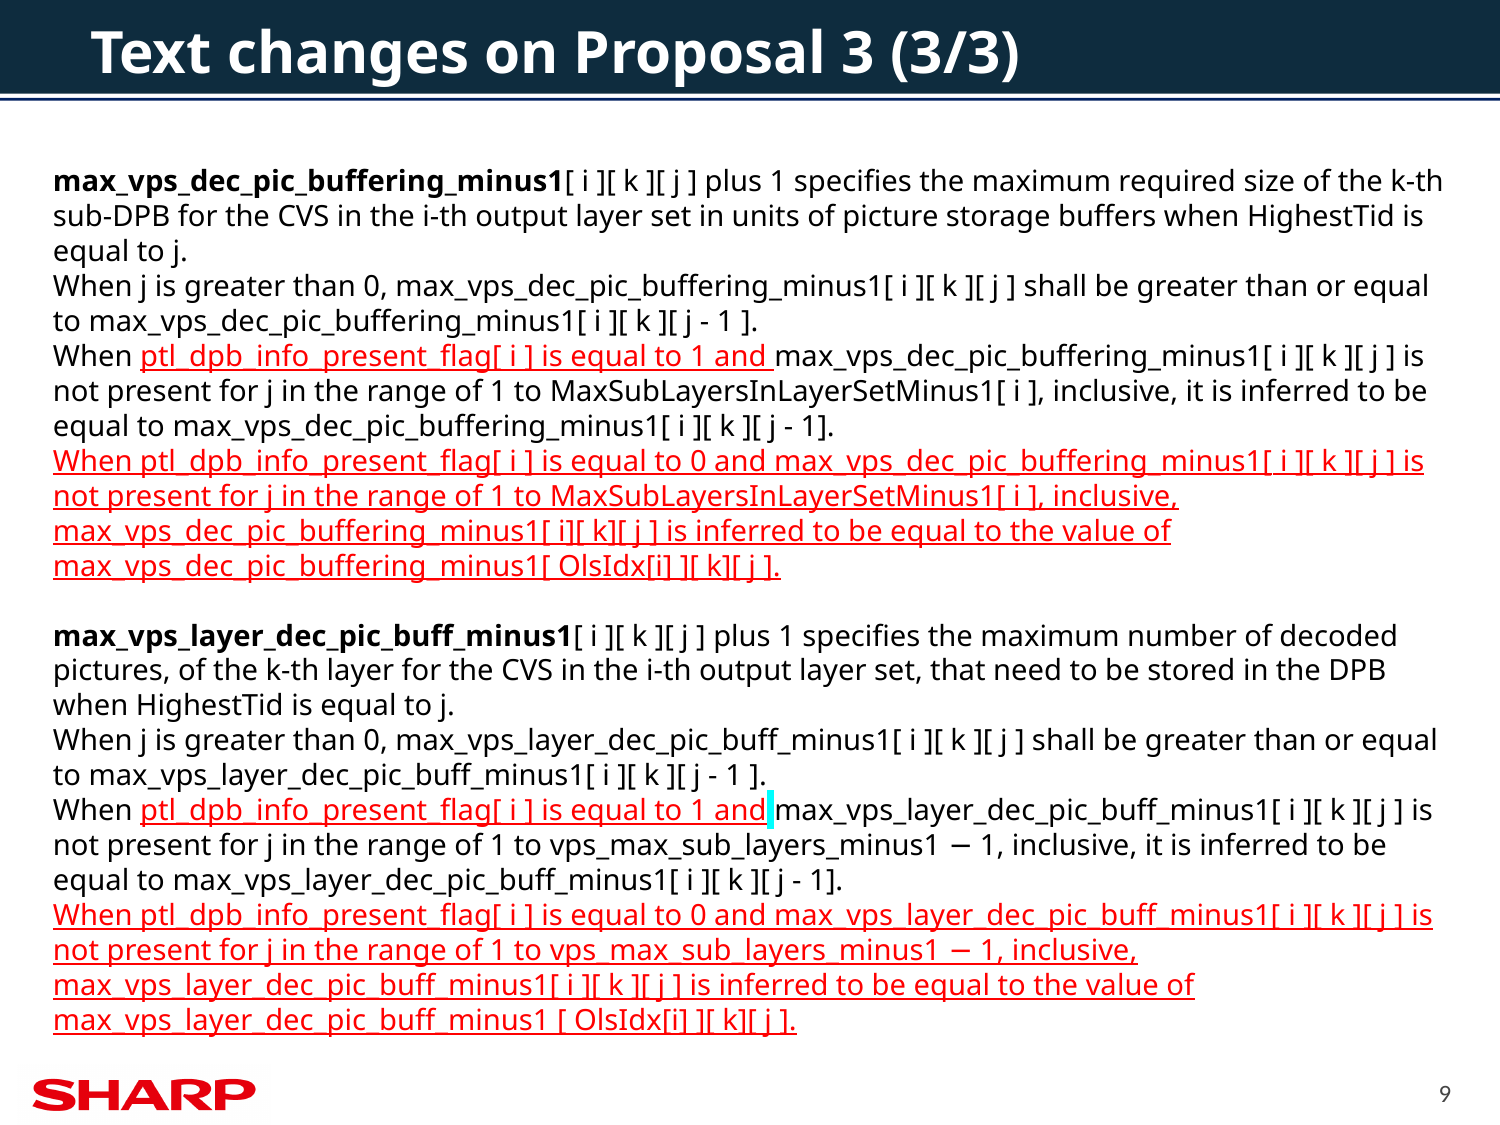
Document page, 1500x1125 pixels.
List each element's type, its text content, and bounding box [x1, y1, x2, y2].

title Text changes on Proposal 3 (3/3) [74, 15, 1426, 85]
text_box max_vps_dec_pic_buffering_minus1[ i ][ k ][ j ] plus 1 specifies the maximum required size of the k-th sub-DPB for the CVS in the i-th output layer set in units of picture storage buffers when HighestTid is equal to j. When j is greater than 0, max_vps_dec_pic_buffering_minus1[ i ][ k ][ j ] shall be greater than or equal to max_vps_dec_pic_buffering_minus1[ i ][ k ][ j ‑ 1 ]. When ptl_dpb_info_present_flag[ i ] is equal to 1 and max_vps_dec_pic_buffering_minus1[ i ][ k ][ j ] is not present for j in the range of 1 to MaxSubLayersInLayerSetMinus1[ i ], inclusive, it is inferred to be equal to max_vps_dec_pic_buffering_minus1[ i ][ k ][ j ‑ 1]. When ptl_dpb_info_present_flag[ i ] is equal to 0 and max_vps_dec_pic_buffering_minus1[ i ][ k ][ j ] is not present for j in the range of 1 to MaxSubLayersInLayerSetMinus1[ i ], inclusive, max_vps_dec_pic_buffering_minus1[ i][ k][ j ] is inferred to be equal to the value of max_vps_dec_pic_buffering_minus1[ OlsIdx[i] ][ k][ j ]. max_vps_layer_dec_pic_buff_minus1[ i ][ k ][ j ] plus 1 specifies the maximum number of decoded pictures, of the k-th layer for the CVS in the i-th output layer set, that need to be stored in the DPB when HighestTid is equal to j. When j is greater than 0, max_vps_layer_dec_pic_buff_minus1[ i ][ k ][ j ] shall be greater than or equal to max_vps_layer_dec_pic_buff_minus1[ i ][ k ][ j ‑ 1 ]. When ptl_dpb_info_present_flag[ i ] is equal to 1 and max_vps_layer_dec_pic_buff_minus1[ i ][ k ][ j ] is not present for j in the range of 1 to vps_max_sub_layers_minus1 − 1, inclusive, it is inferred to be equal to max_vps_layer_dec_pic_buff_minus1[ i ][ k ][ j ‑ 1]. When ptl_dpb_info_present_flag[ i ] is equal to 0 and max_vps_layer_dec_pic_buff_minus1[ i ][ k ][ j ] is not present for j in the range of 1 to vps_max_sub_layers_minus1 − 1, inclusive, max_vps_layer_dec_pic_buff_minus1[ i ][ k ][ j ] is inferred to be equal to the value of max_vps_layer_dec_pic_buff_minus1 [ OlsIdx[i] ][ k][ j ]. [38, 154, 1462, 1079]
slide_number 9 [1345, 1062, 1467, 1108]
picture [17, 1064, 271, 1125]
